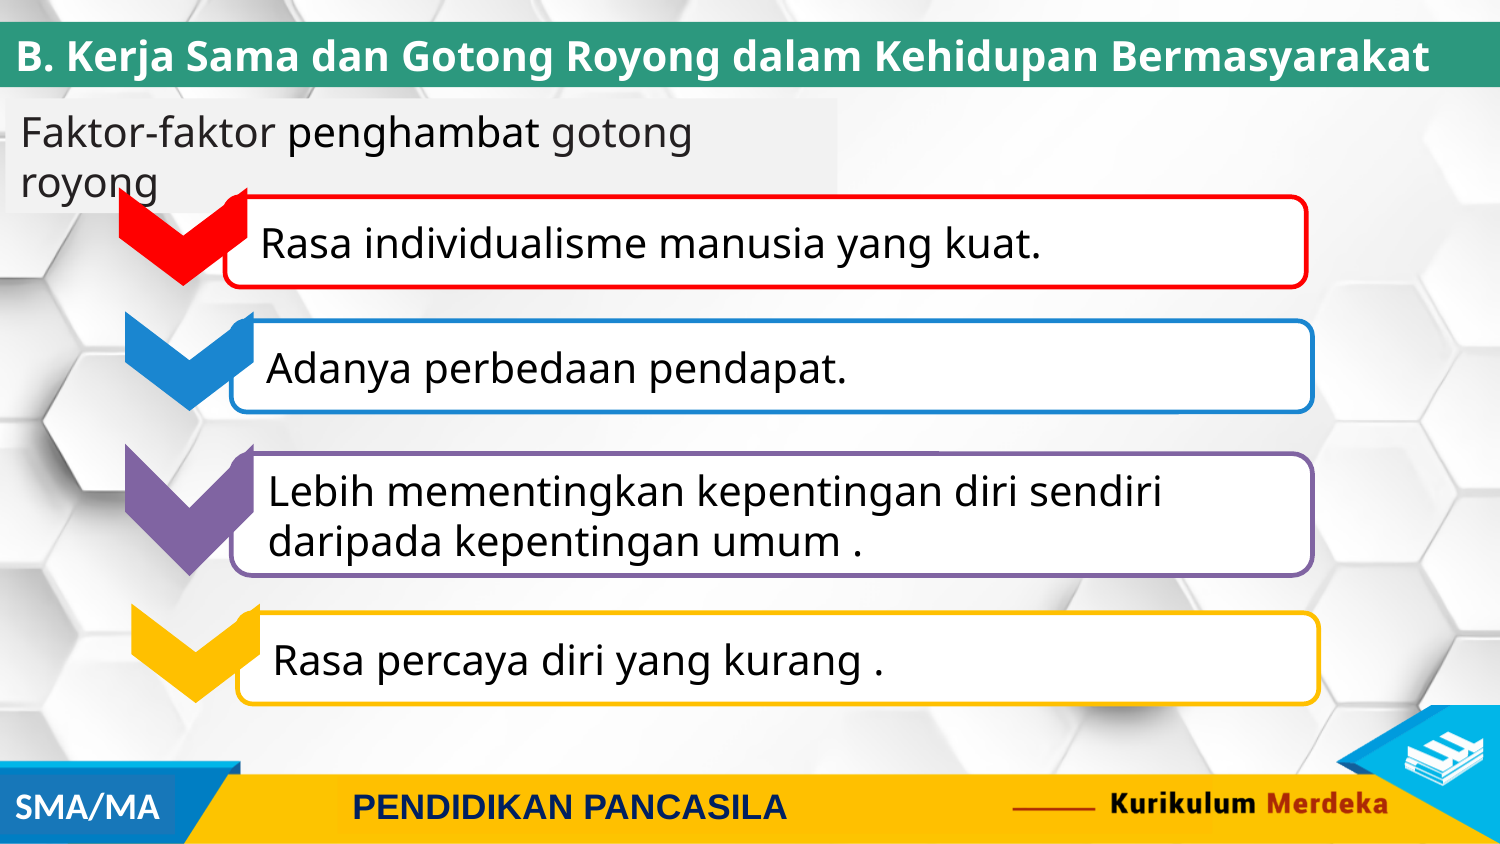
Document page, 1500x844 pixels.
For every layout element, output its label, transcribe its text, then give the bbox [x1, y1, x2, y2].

text_box [126, 446, 253, 575]
text_box Rasa individualisme manusia yang kuat. [224, 196, 1307, 288]
text_box B. Kerja Sama dan Gotong Royong dalam Kehidupan Bermasyarakat [0, 20, 1500, 89]
text_box Faktor-faktor penghambat gotong royong [5, 98, 838, 214]
text_box Adanya perbedaan pendapat. [231, 320, 1313, 412]
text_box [0, 705, 1500, 844]
text_box [132, 605, 259, 702]
picture [0, 0, 1500, 20]
text_box [126, 313, 253, 410]
text_box Lebih mementingkan kepentingan diri sendiri daripada kepentingan umum . [231, 453, 1313, 576]
text_box [119, 189, 247, 285]
text_box Rasa percaya diri yang kurang . [237, 612, 1319, 704]
picture [0, 89, 1500, 705]
